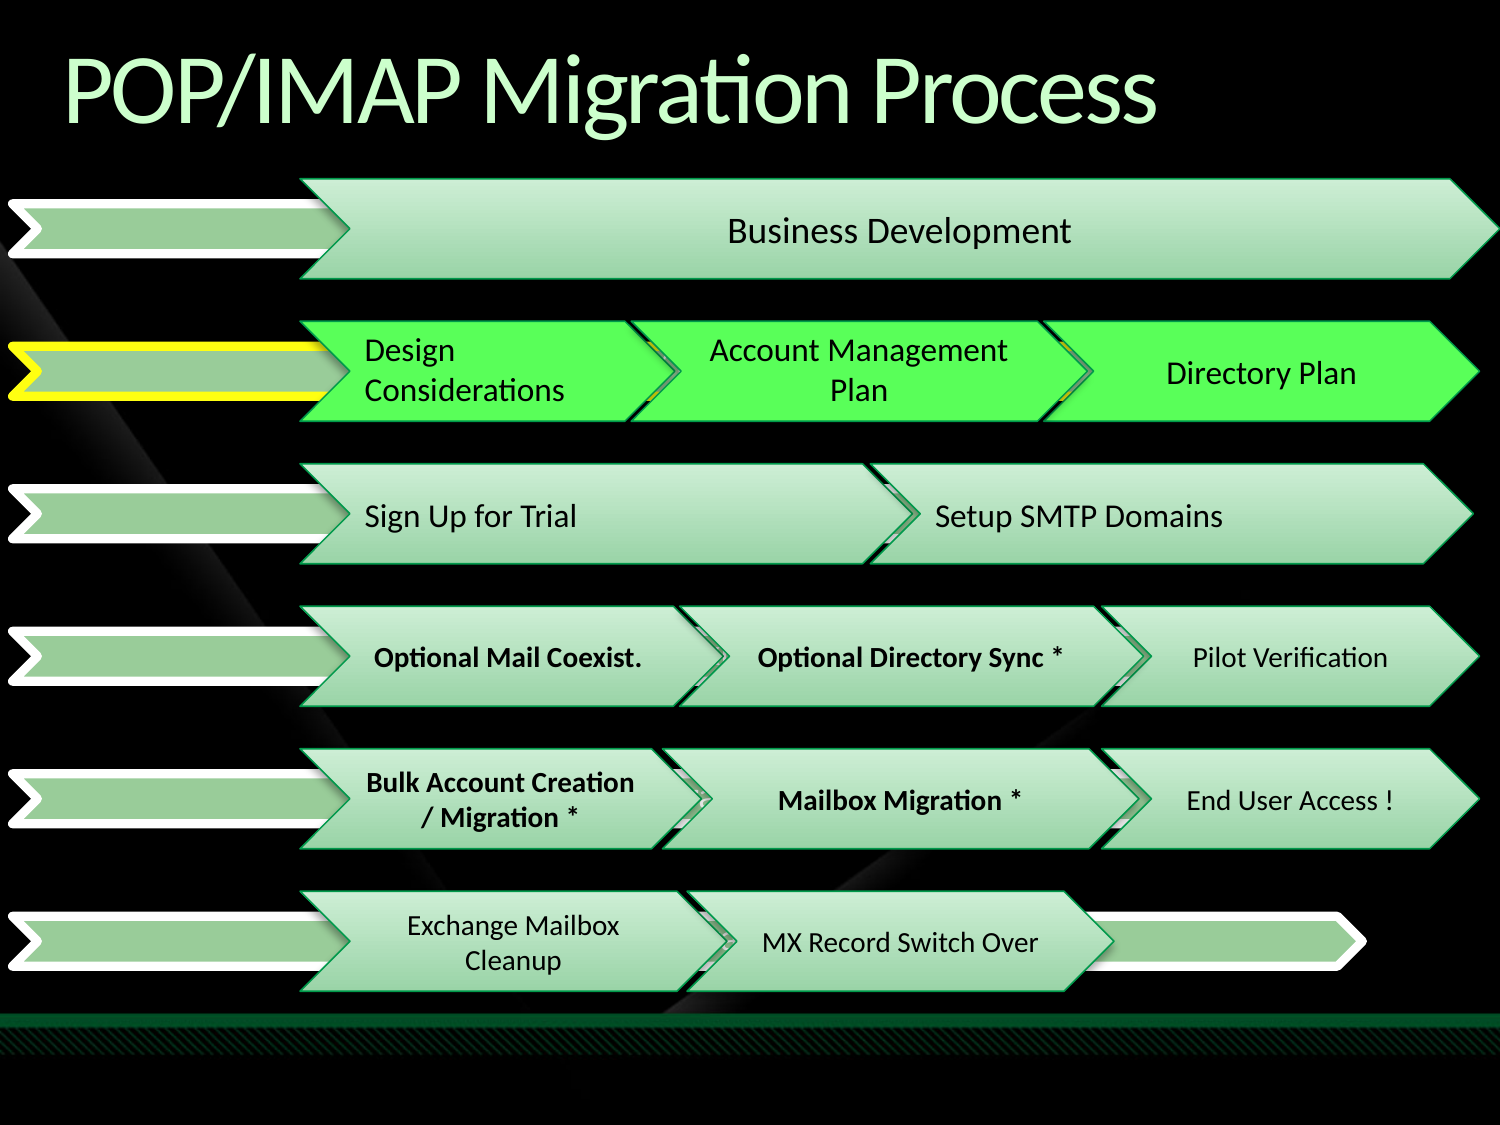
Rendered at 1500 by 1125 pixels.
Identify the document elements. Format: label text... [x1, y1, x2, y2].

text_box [12, 308, 300, 434]
title POP/IMAP Migration Process [62, 37, 1438, 147]
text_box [299, 890, 1115, 992]
text_box Pilot Verification [1368, 605, 1481, 708]
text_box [12, 735, 1363, 862]
picture [0, 0, 1500, 1125]
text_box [12, 450, 1363, 577]
text_box Setup SMTP Domains [1368, 462, 1474, 565]
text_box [299, 178, 1500, 422]
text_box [12, 593, 1363, 719]
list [12, 165, 1363, 292]
text_box End User Access ! [1368, 747, 1481, 850]
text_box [12, 878, 1363, 1004]
